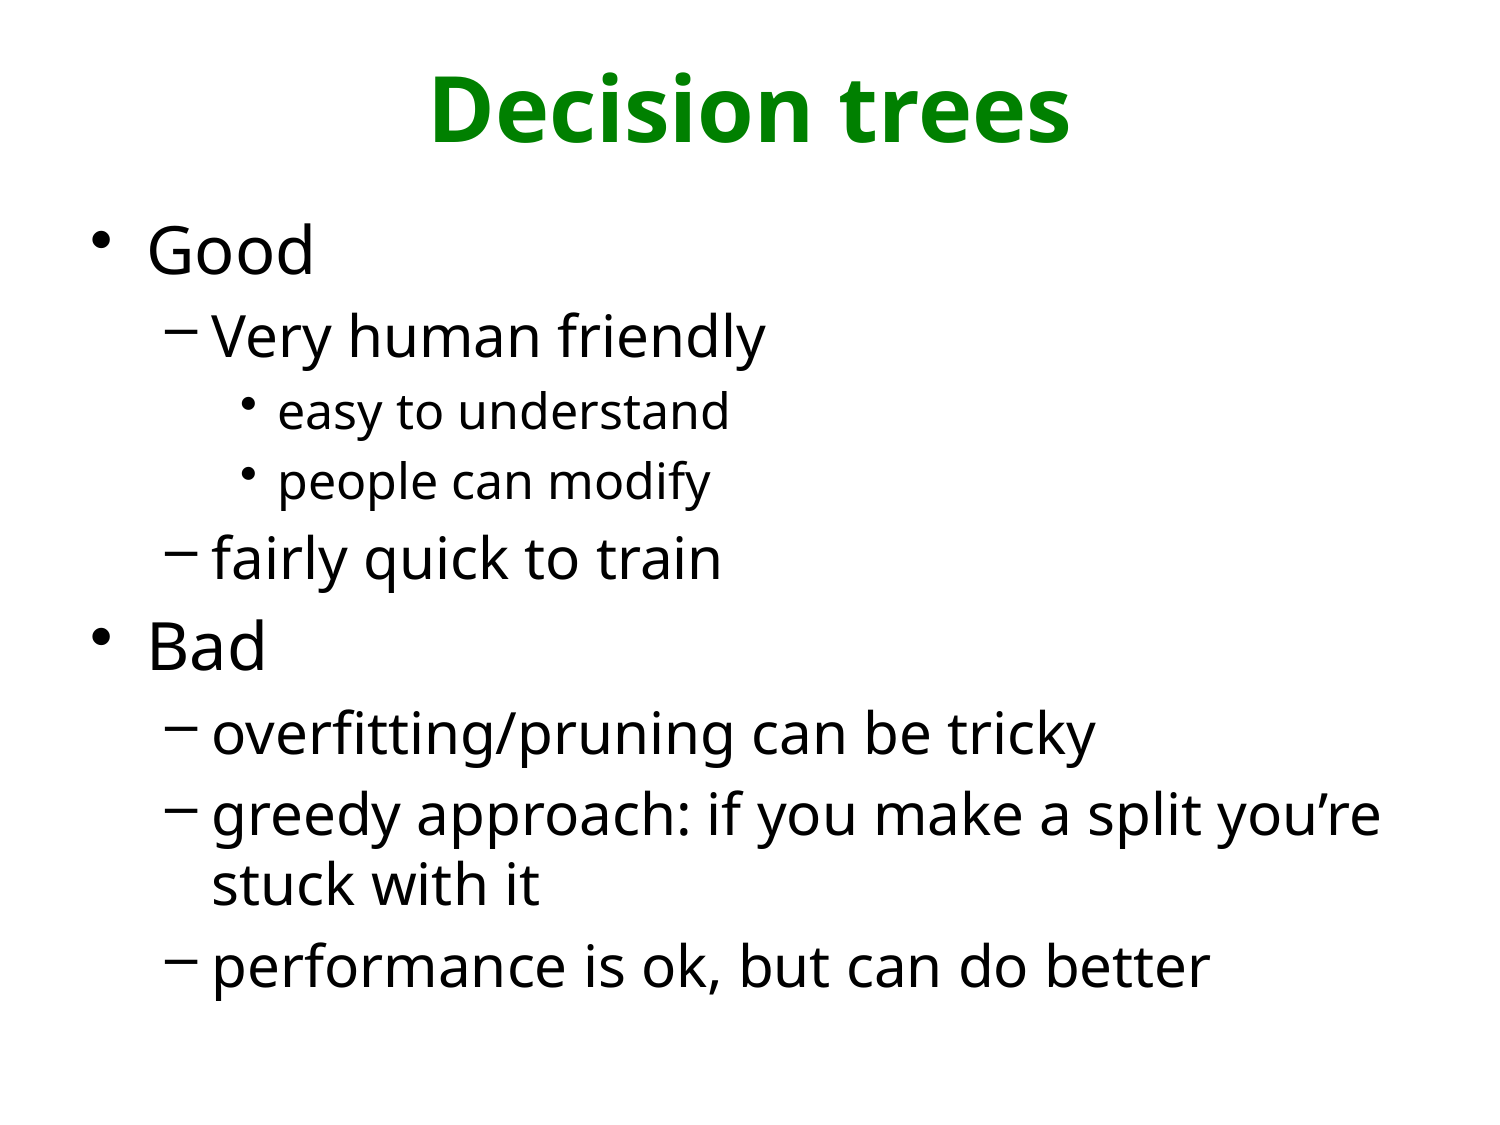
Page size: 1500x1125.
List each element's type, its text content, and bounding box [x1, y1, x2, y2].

title Decision trees [74, 12, 1426, 199]
list Good Very human friendly easy to understand people can modify fairly quick to train Bad overfitting/pruning can be tricky greedy approach: if you make a split you’re stuck with it performance is ok, but can do better [74, 199, 1426, 943]
